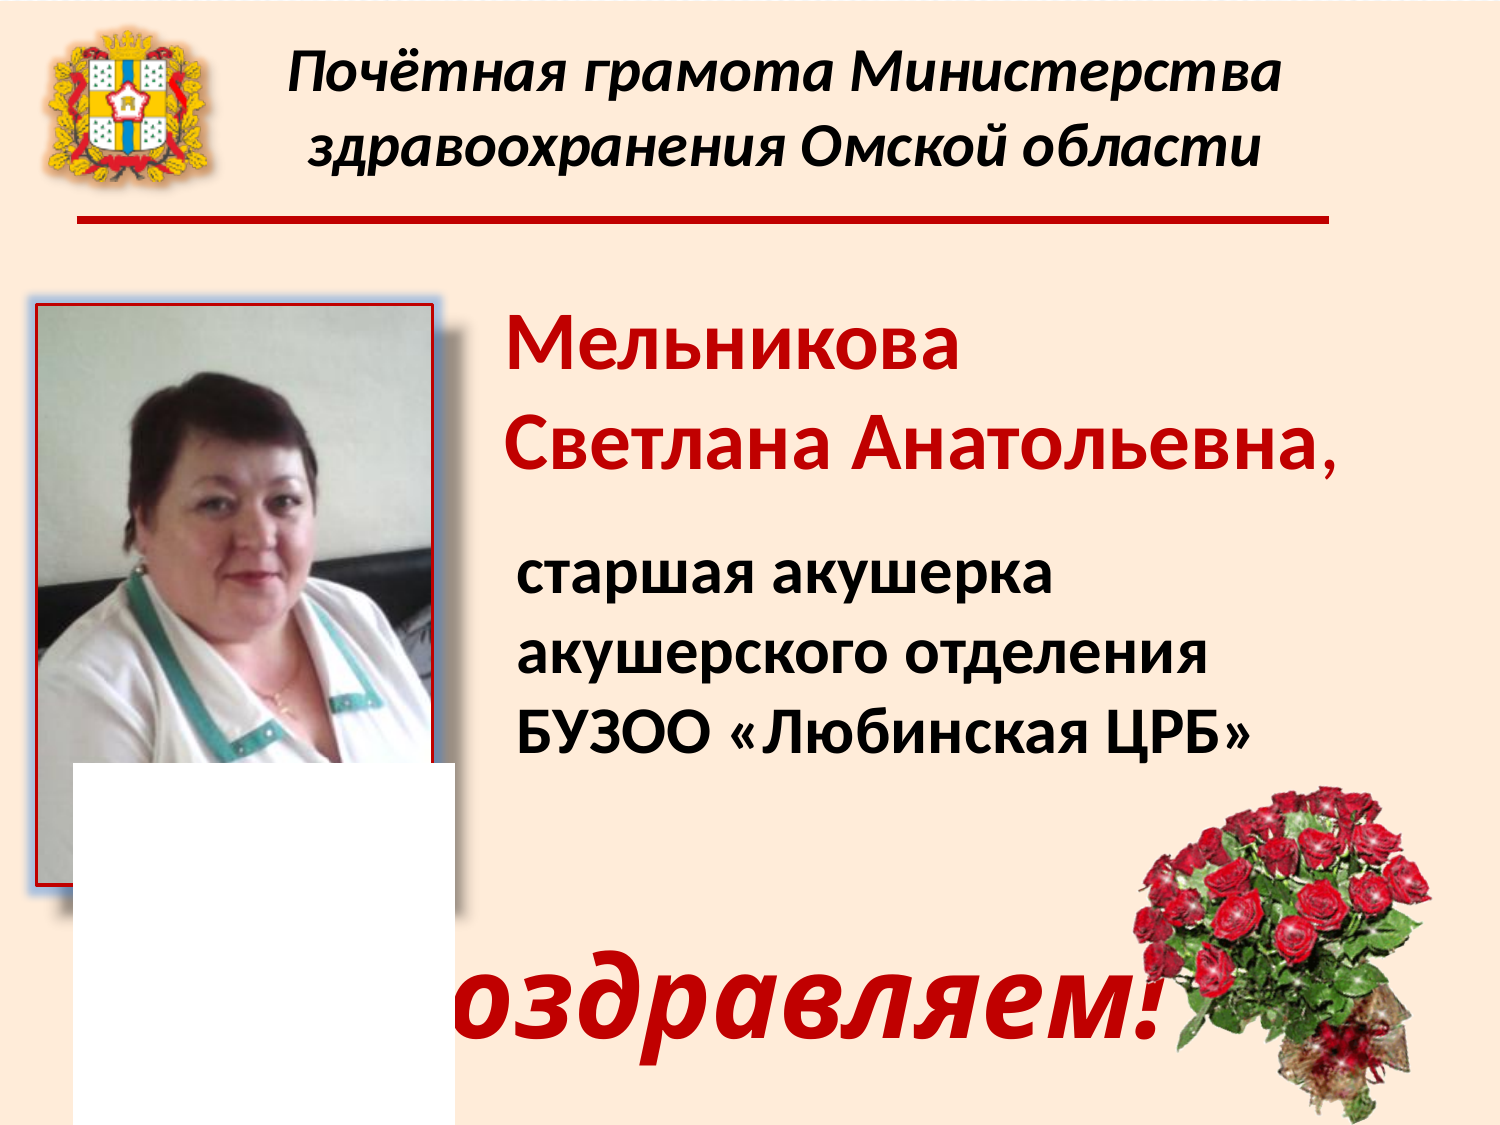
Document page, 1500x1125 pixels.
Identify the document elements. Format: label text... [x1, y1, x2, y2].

text_box Почётная грамота Министерства здравоохранения Омской области [112, 21, 1459, 187]
picture [37, 305, 455, 1125]
text_box Поздравляем! [458, 916, 1145, 1070]
text_box Мельникова Светлана Анатольевна, [490, 278, 1365, 494]
text_box [0, 0, 1500, 1125]
text_box старшая акушерка акушерского отделения БУЗОО «Любинская ЦРБ» [501, 519, 1412, 775]
picture [47, 30, 208, 183]
picture [1099, 753, 1500, 1125]
